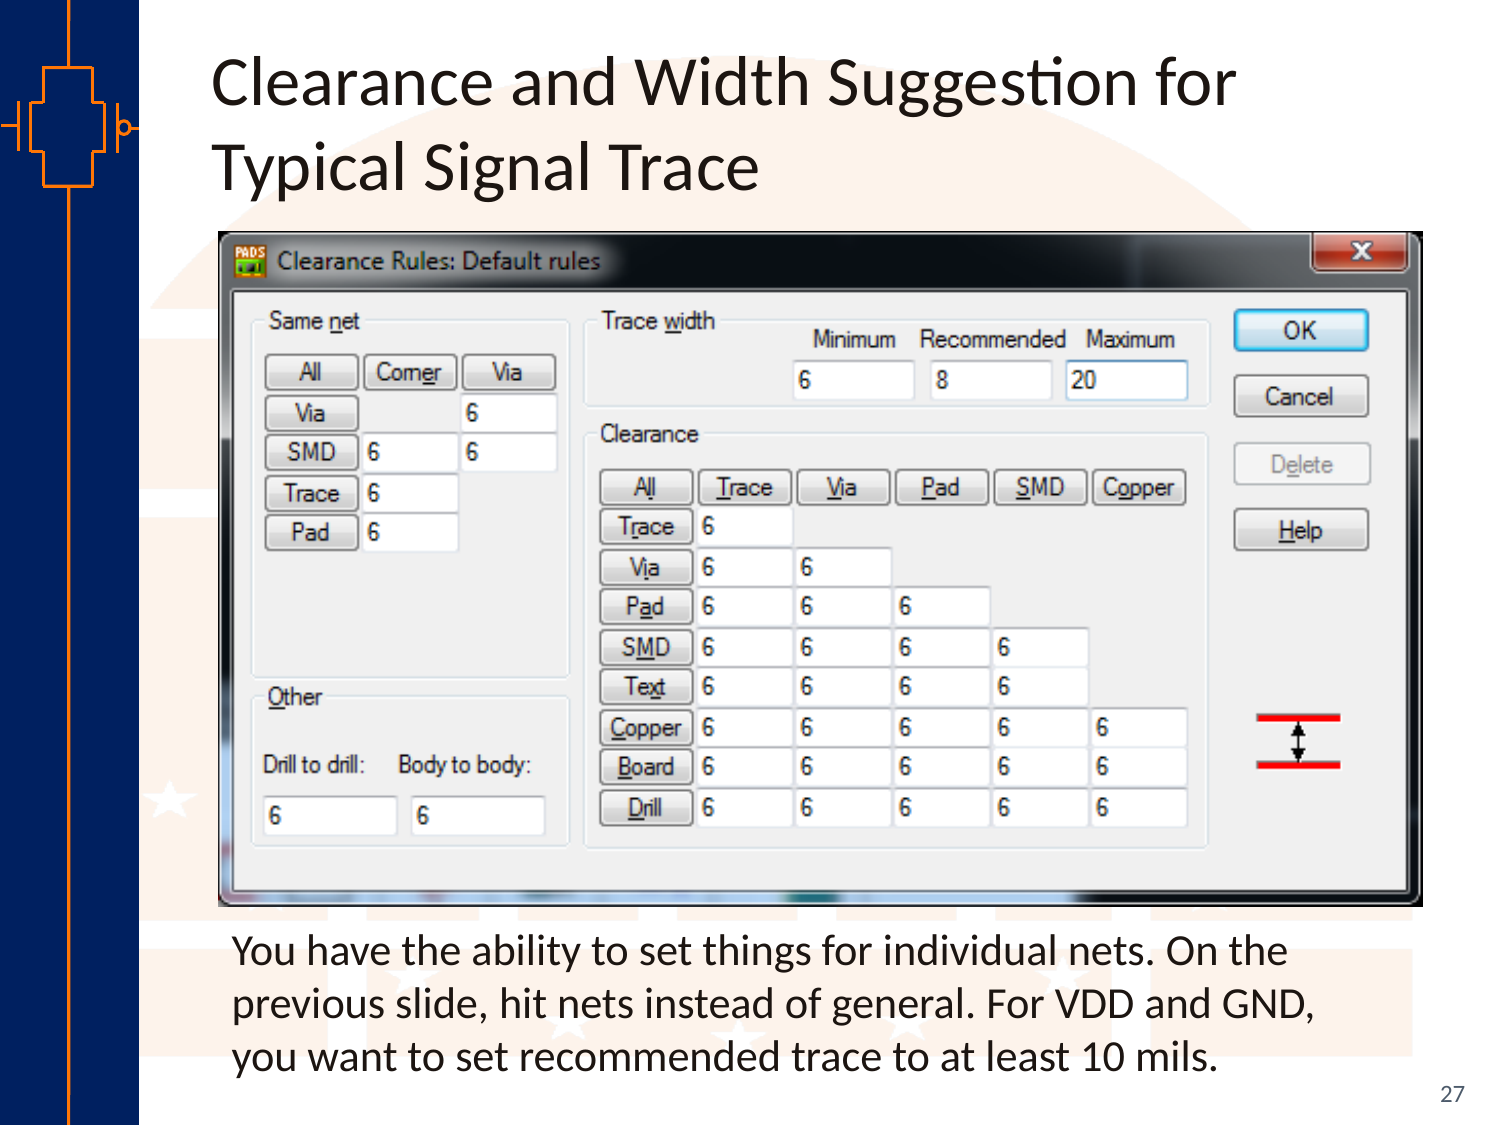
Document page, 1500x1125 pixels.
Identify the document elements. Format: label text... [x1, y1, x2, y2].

slide_number 27 [1425, 1062, 1488, 1123]
title Clearance and Width Suggestion for Typical Signal Trace [196, 24, 1385, 212]
list You have the ability to set things for individual nets. On the previous slide, hit nets instead of general. For VDD and GND, you want to set recommended trace to at least 10 mils. [216, 917, 1397, 1125]
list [218, 231, 1423, 907]
